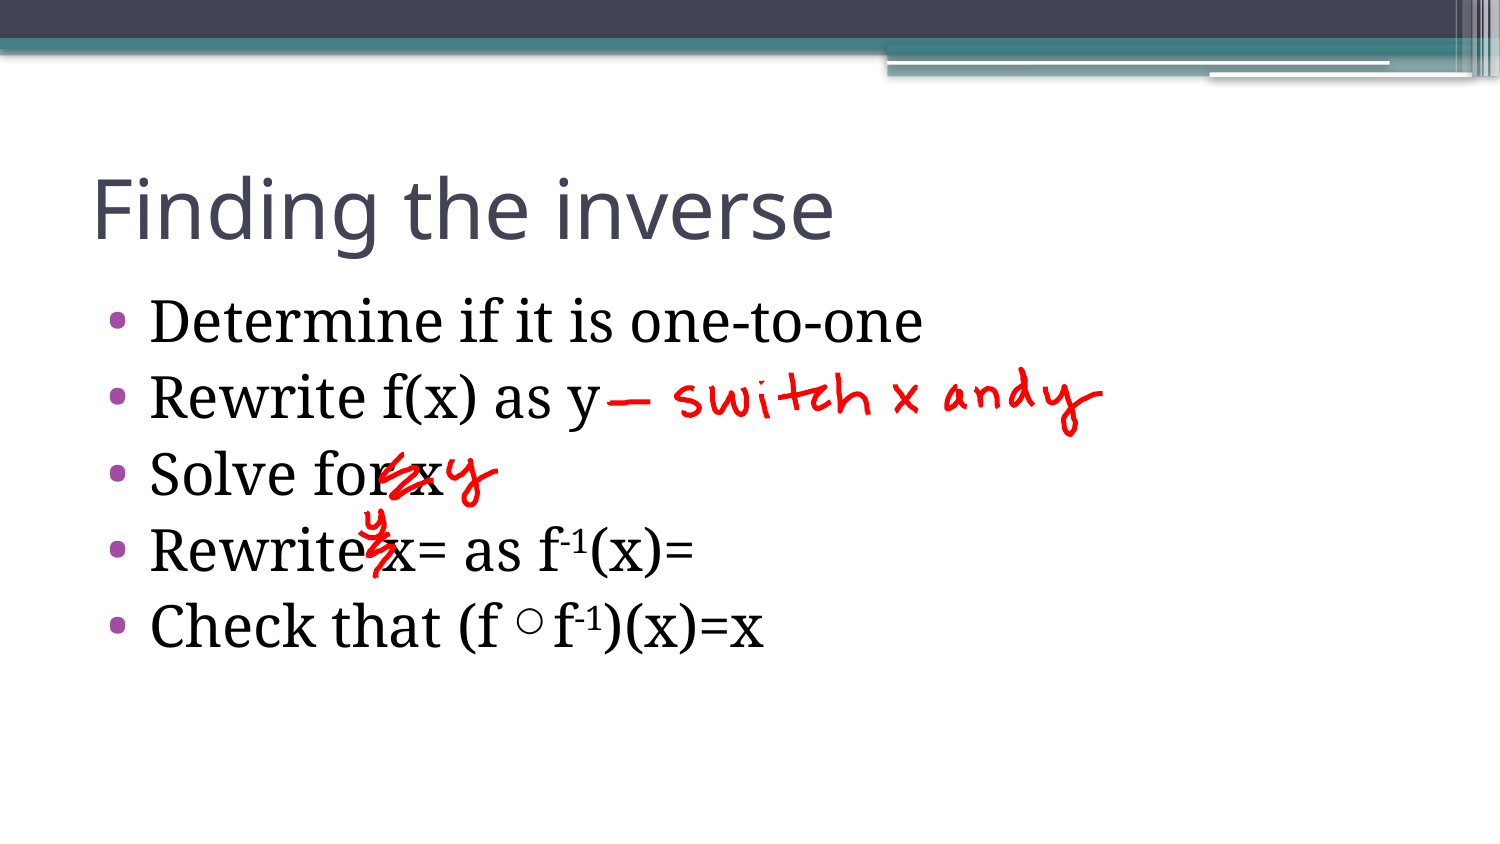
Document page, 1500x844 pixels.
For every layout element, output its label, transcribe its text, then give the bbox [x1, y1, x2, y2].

text_box [1044, 385, 1103, 436]
text_box [675, 387, 701, 417]
text_box [790, 372, 795, 394]
text_box [778, 386, 832, 410]
text_box [837, 372, 869, 415]
text_box [793, 399, 798, 411]
list Determine if it is one-to-one Rewrite f(x) as y Solve for x Rewrite x= as f-1(x)= Check that (f ○ f-1)(x)=x [74, 276, 1426, 809]
title Finding the inverse [74, 140, 1426, 273]
text_box [760, 393, 769, 419]
text_box [975, 387, 1000, 409]
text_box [359, 454, 499, 578]
text_box [946, 385, 967, 410]
text_box [905, 399, 918, 412]
text_box [895, 386, 917, 412]
text_box [894, 384, 906, 400]
text_box [1010, 368, 1035, 407]
text_box [710, 386, 748, 416]
